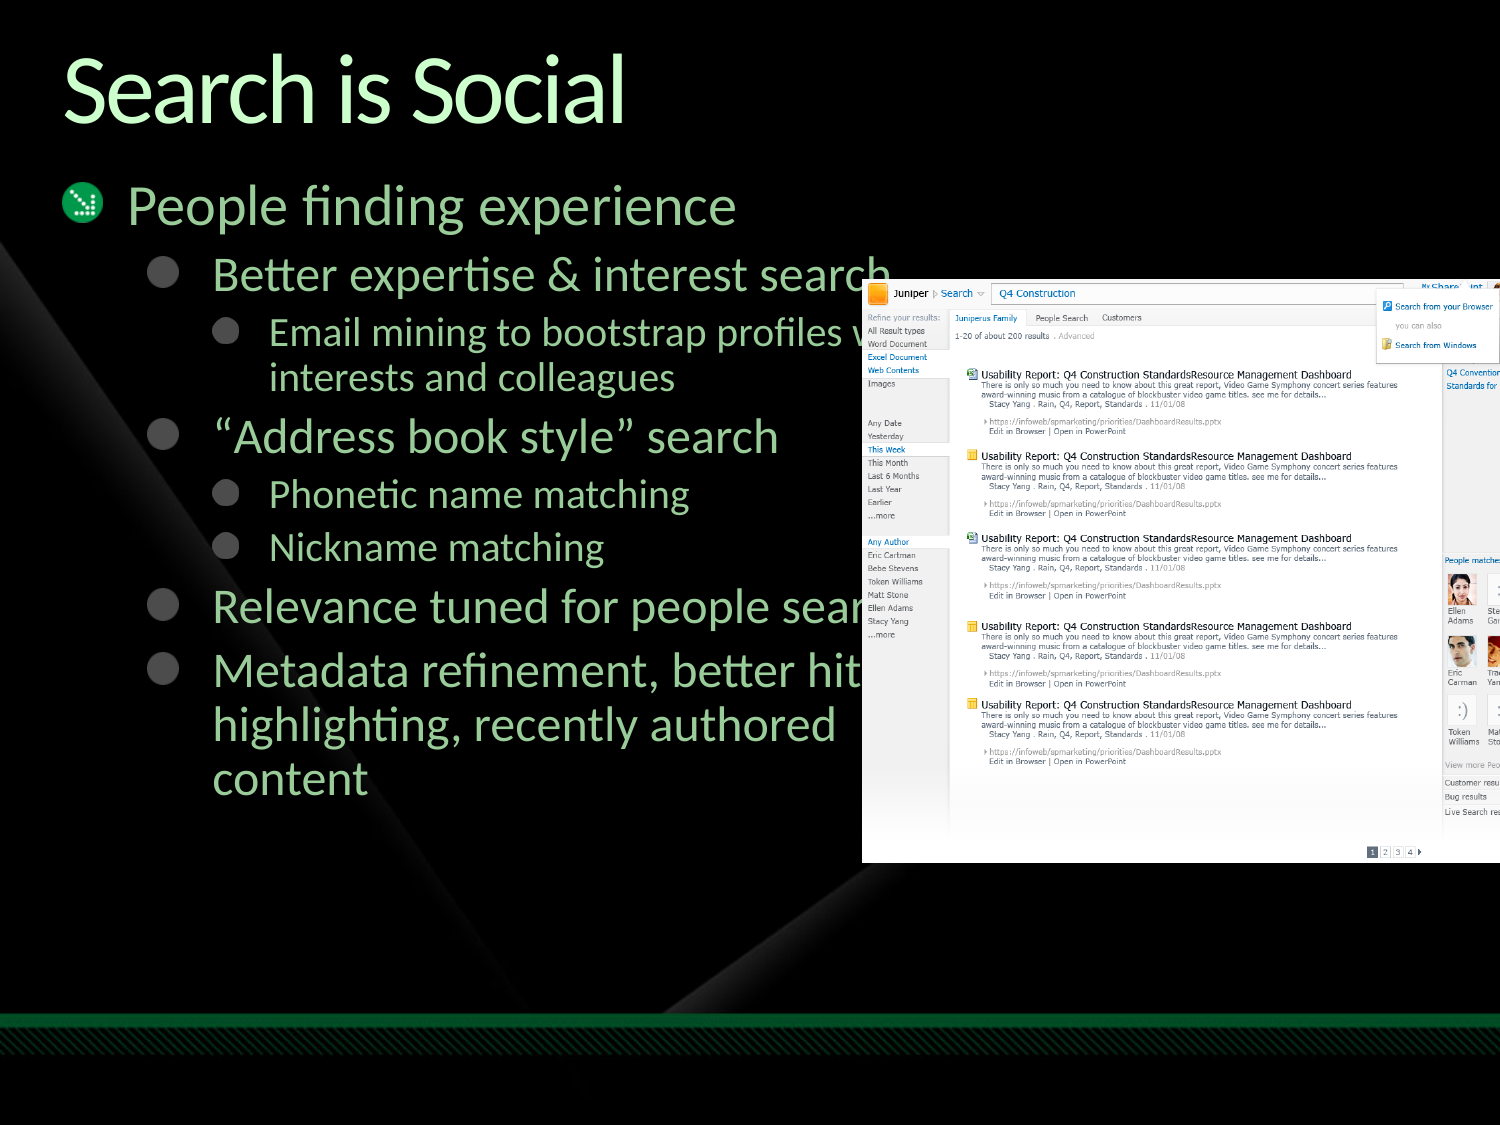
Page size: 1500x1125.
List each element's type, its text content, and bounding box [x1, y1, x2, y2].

title Search is Social [62, 37, 1438, 147]
list People finding experience Better expertise & interest search Email mining to bootstrap profiles with interests and colleagues “Address book style” search Phonetic name matching Nickname matching Relevance tuned for people search Metadata refinement, better hit highlighting, recently authored content [62, 174, 963, 1002]
picture [0, 0, 1500, 1125]
